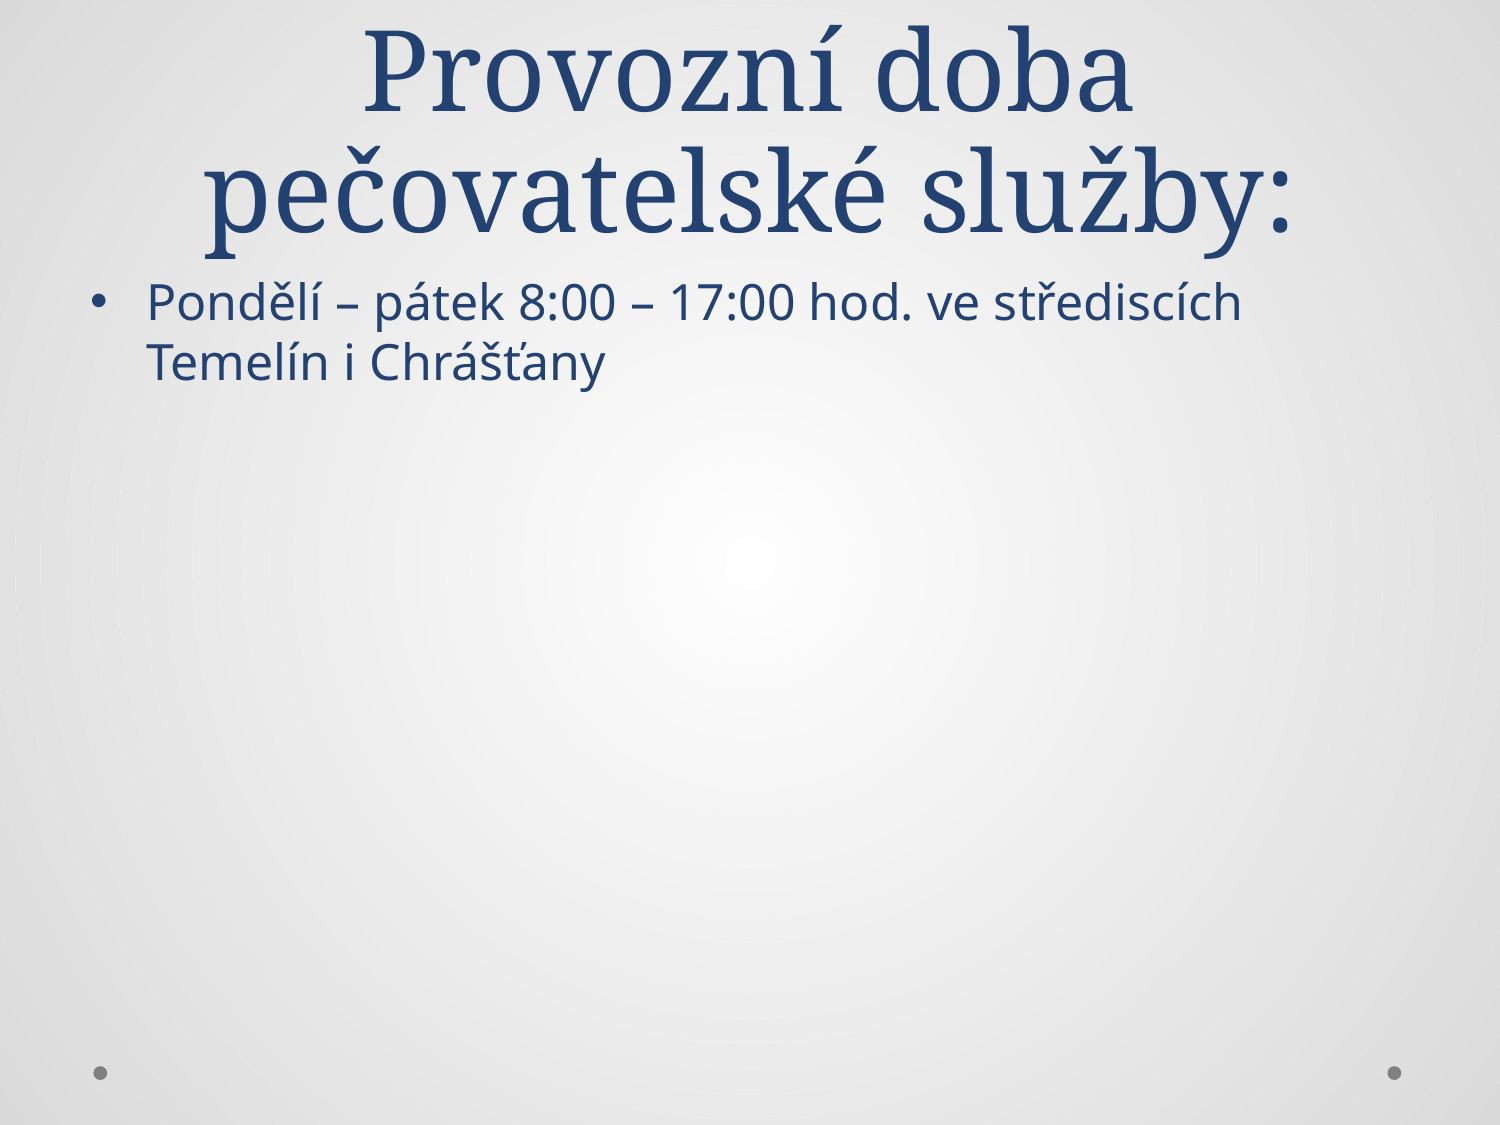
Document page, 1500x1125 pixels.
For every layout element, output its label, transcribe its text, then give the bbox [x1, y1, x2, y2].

title Provozní doba pečovatelské služby: [75, 0, 1425, 262]
list Pondělí – pátek 8:00 – 17:00 hod. ve střediscích Temelín i Chrášťany [75, 262, 1425, 1005]
